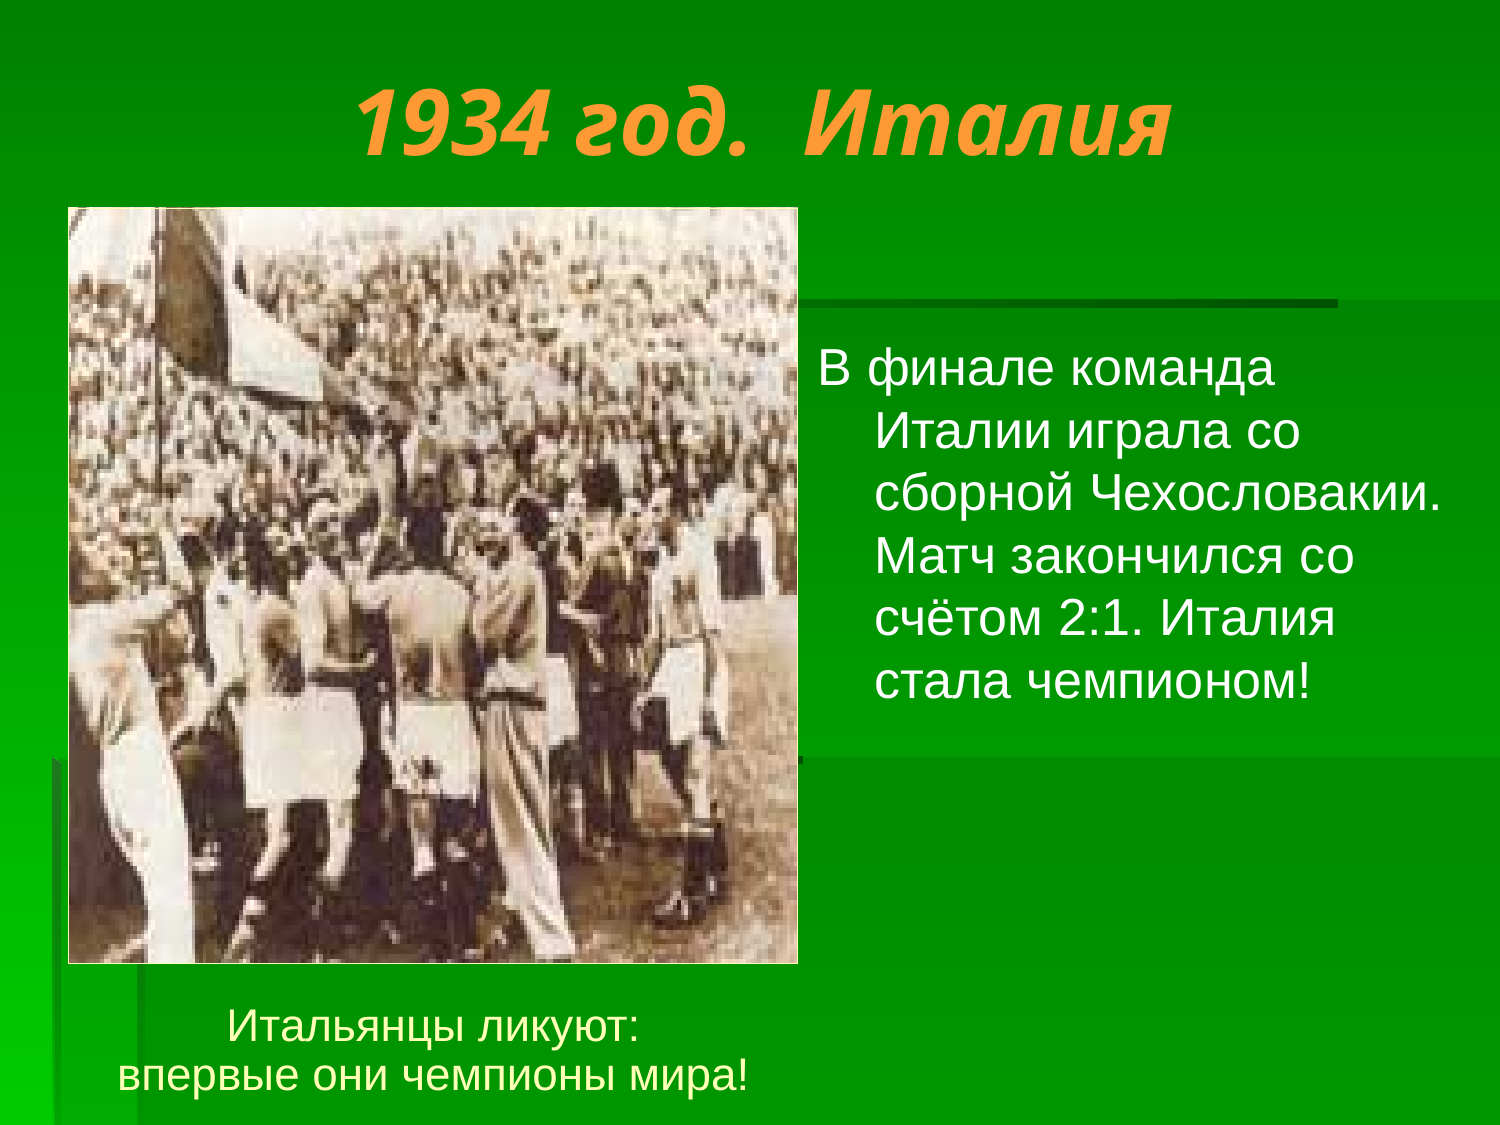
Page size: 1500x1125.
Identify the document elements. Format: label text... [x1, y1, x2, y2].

list В финале команда Италии играла со сборной Чехословакии. Матч закончился со счётом 2:1. Италия стала чемпионом! [802, 326, 1471, 776]
title 1934 год. Италия [74, 39, 1451, 197]
text_box Итальянцы ликуют: впервые они чемпионы мира! [29, 999, 857, 1107]
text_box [67, 207, 798, 965]
